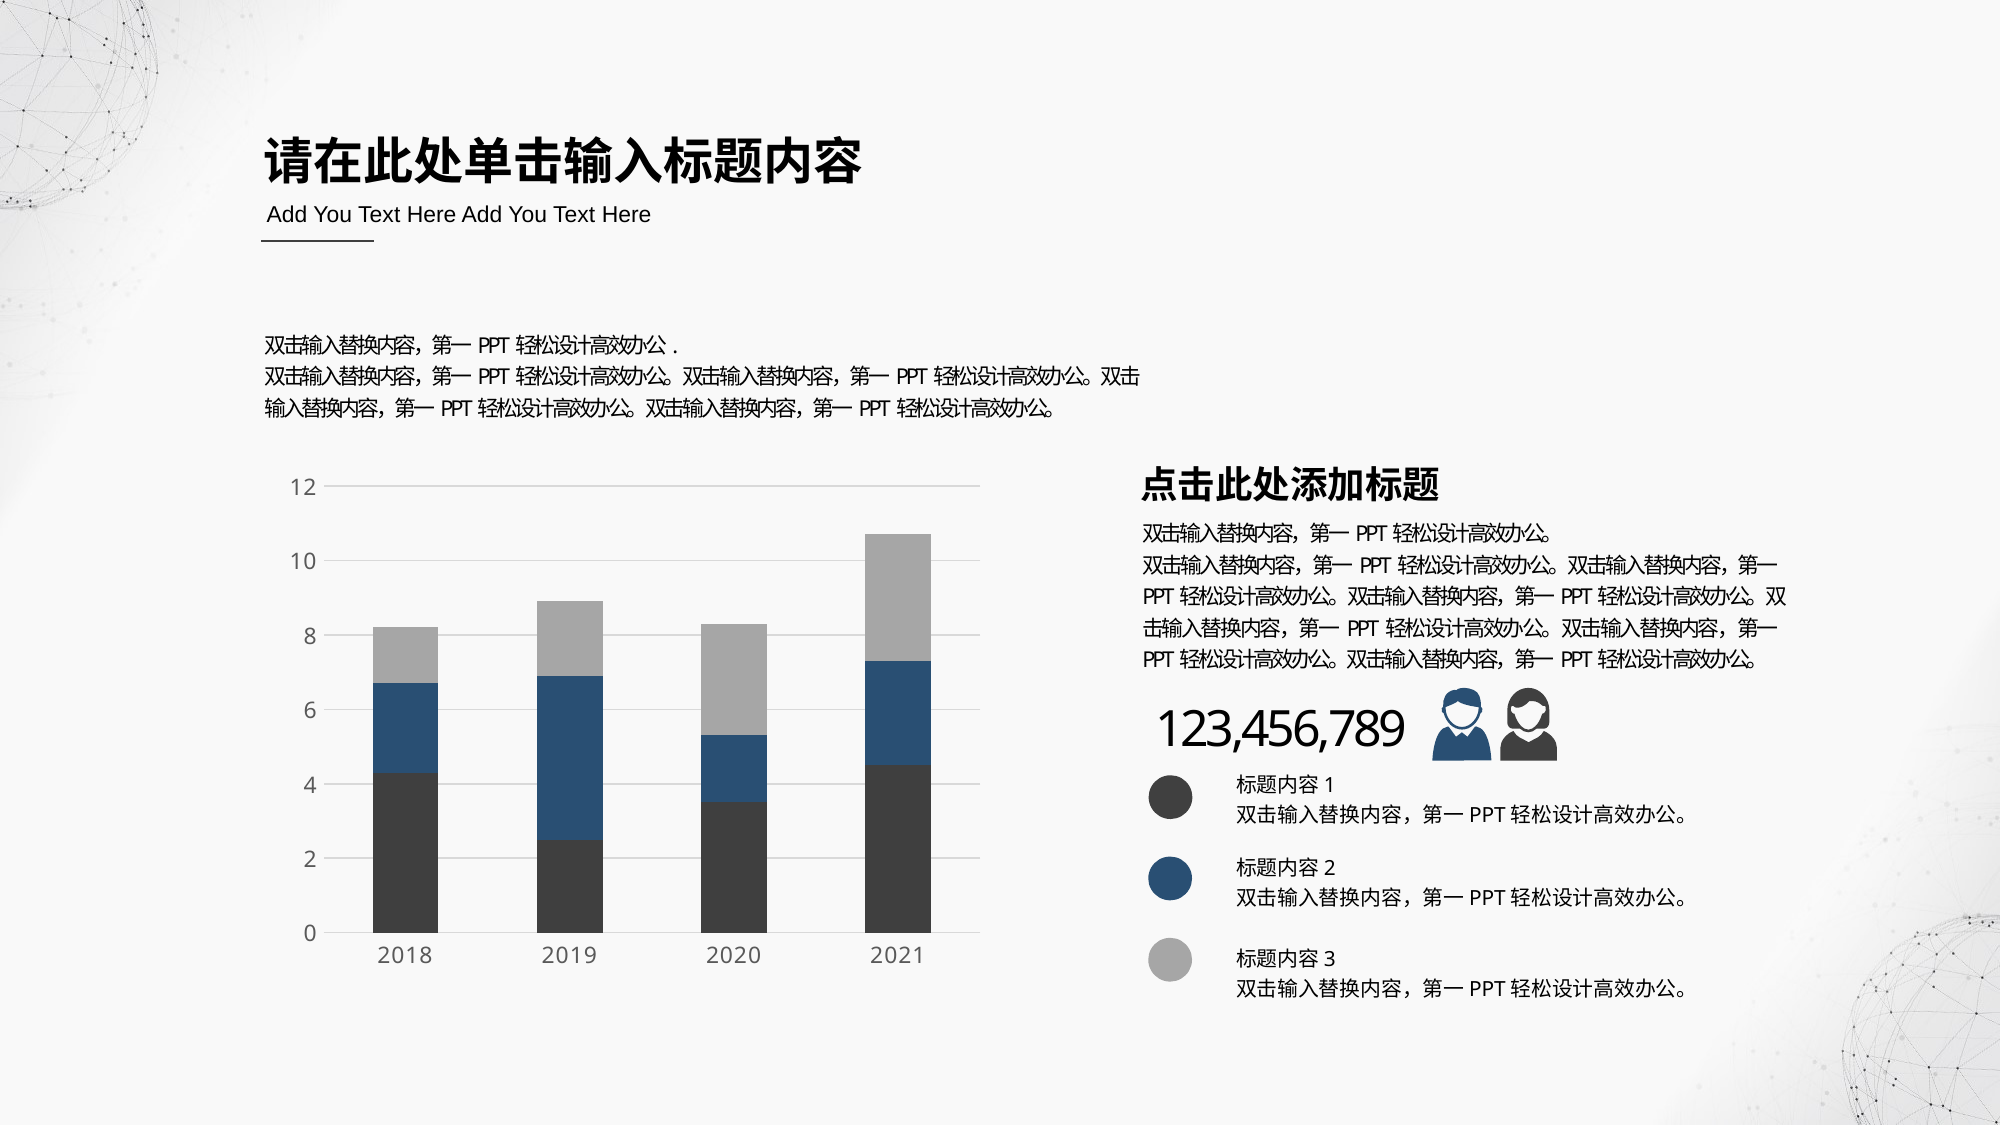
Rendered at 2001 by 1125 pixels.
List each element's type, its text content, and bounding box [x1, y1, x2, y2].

chart [261, 470, 982, 1011]
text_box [251, 124, 942, 242]
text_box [1127, 687, 1557, 765]
picture [0, 0, 2000, 1125]
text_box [1127, 455, 1799, 714]
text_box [1148, 933, 1893, 1009]
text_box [1148, 759, 1893, 836]
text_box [1148, 842, 1893, 919]
text_box 双击输入替换内容，第一PPT轻松设计高效办公. 双击输入替换内容，第一PPT轻松设计高效办公。双击输入替换内容，第一PPT轻松设计高效办公。双击输入替换内容，第一PPT轻松设计高效办公。双击输入替换内容，第一PPT轻松设计高效办公。 [249, 318, 1171, 428]
